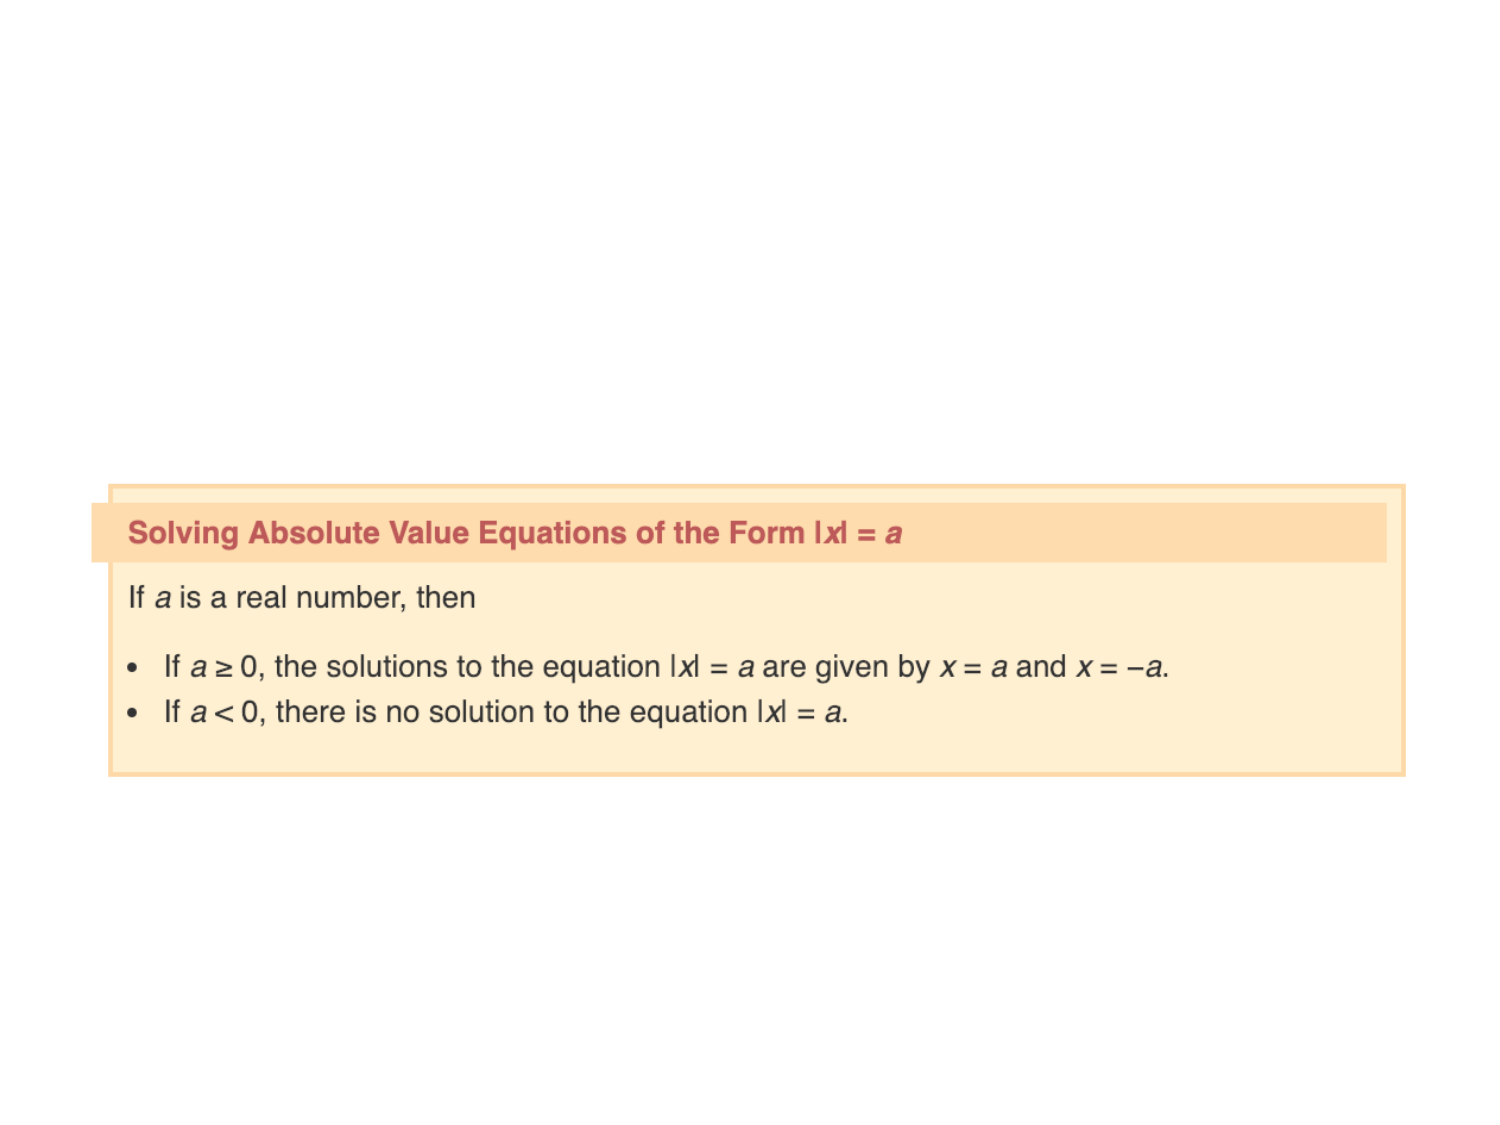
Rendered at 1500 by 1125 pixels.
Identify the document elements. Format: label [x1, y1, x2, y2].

list [74, 262, 1426, 1006]
